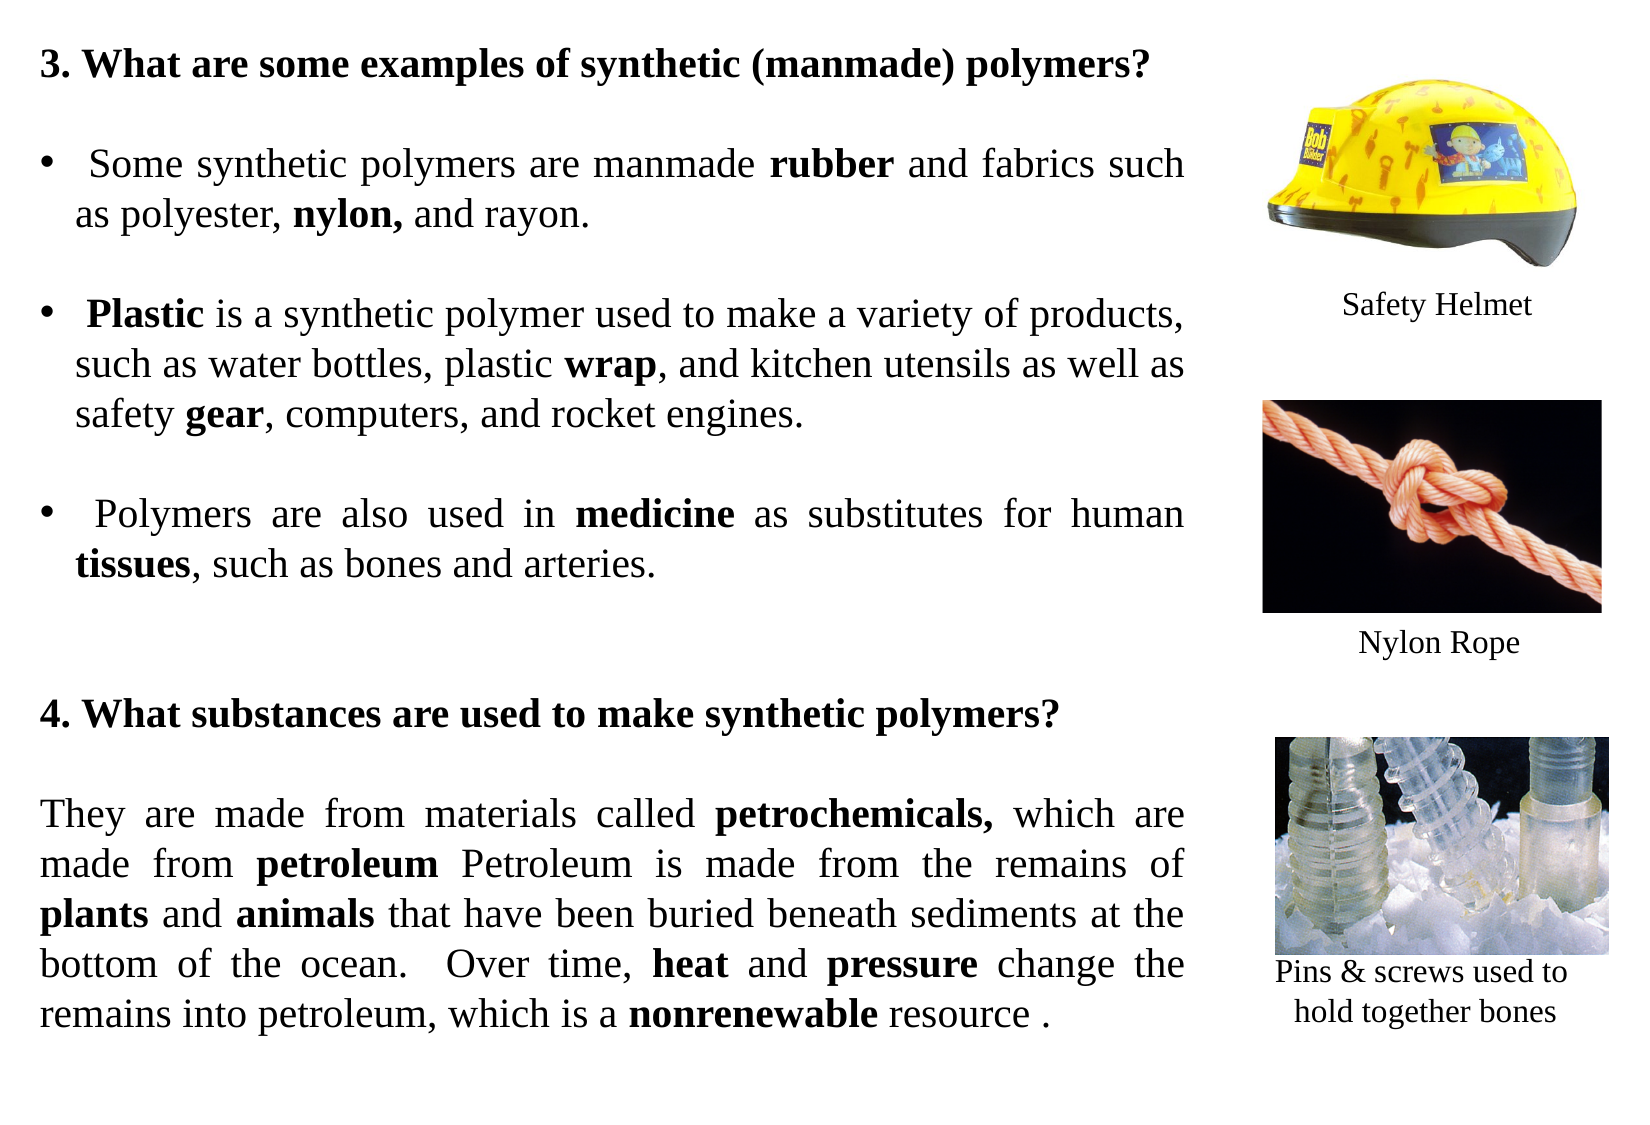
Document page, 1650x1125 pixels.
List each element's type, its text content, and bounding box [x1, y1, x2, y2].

text_box 3. What are some examples of synthetic (manmade) polymers? Some synthetic polymers are manmade rubber and fabrics such as polyester, nylon, and rayon. Plastic is a synthetic polymer used to make a variety of products, such as water bottles, plastic wrap, and kitchen utensils as well as safety gear, computers, and rocket engines. Polymers are also used in medicine as substitutes for human tissues, such as bones and arteries. 4. What substances are used to make synthetic polymers? They are made from materials called petrochemicals, which are made from petroleum Petroleum is made from the remains of plants and animals that have been buried beneath sediments at the bottom of the ocean. Over time, heat and pressure change the remains into petroleum, which is a nonrenewable resource . [24, 28, 1200, 1044]
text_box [1262, 74, 1588, 331]
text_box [1262, 399, 1602, 669]
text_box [1249, 737, 1610, 1039]
